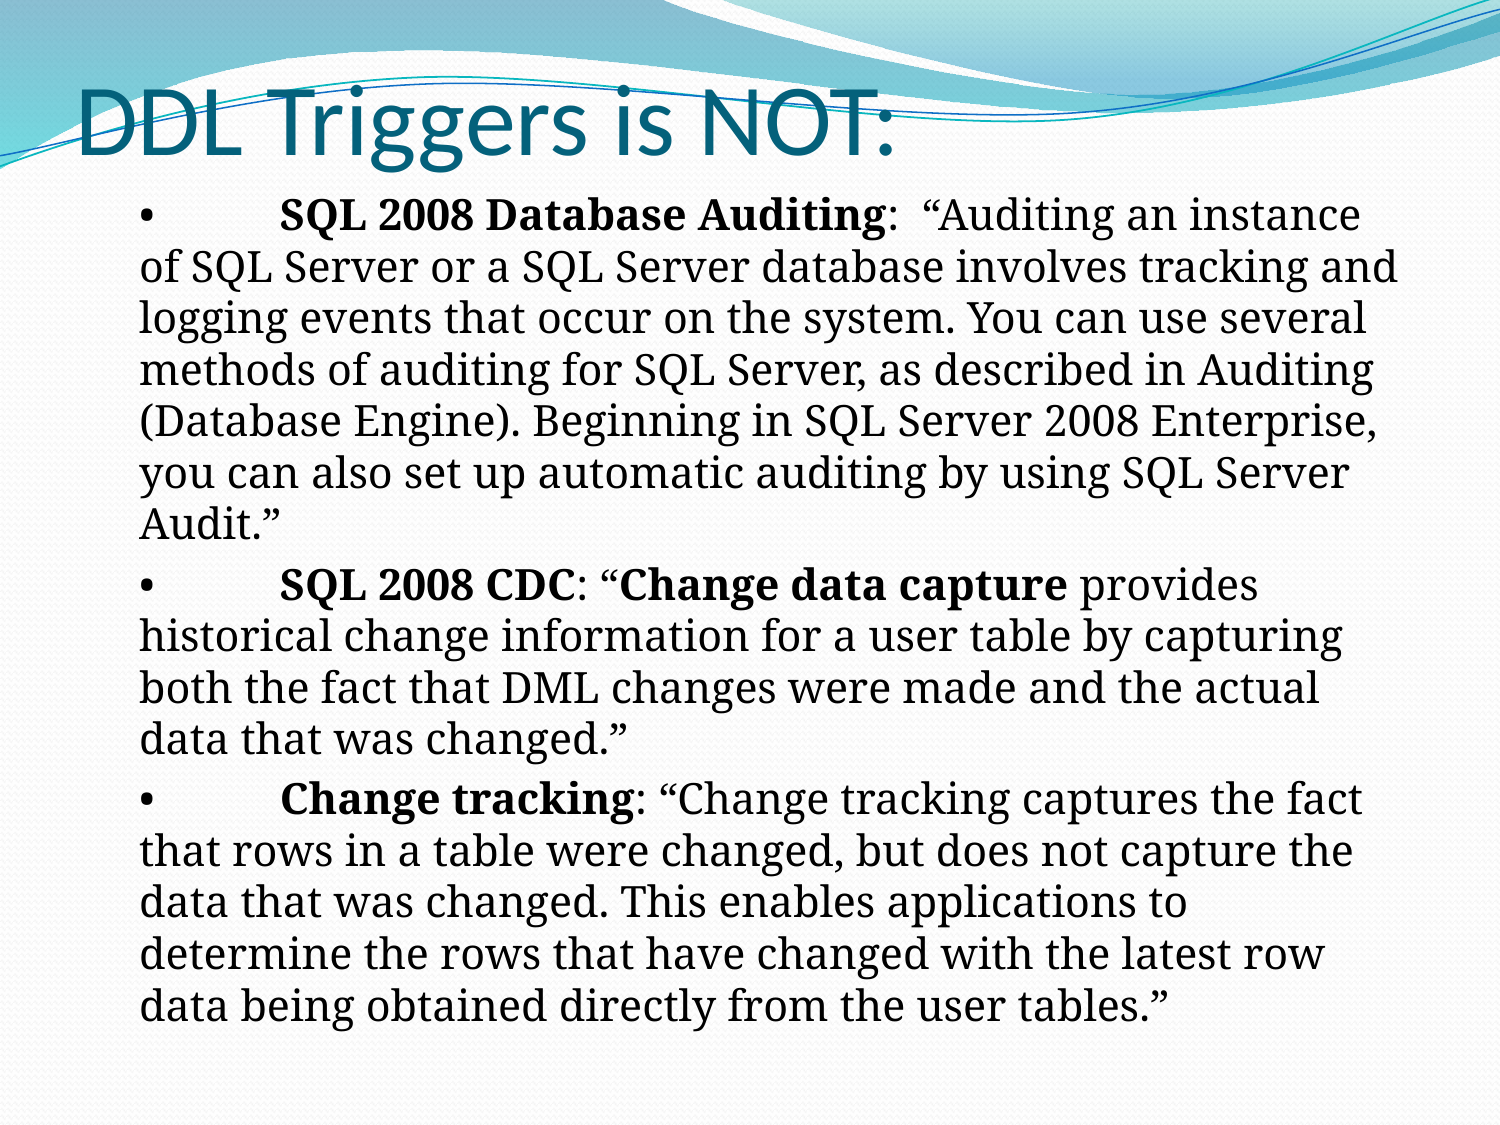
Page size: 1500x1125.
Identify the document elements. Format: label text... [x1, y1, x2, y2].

list • SQL 2008 Database Auditing: “Auditing an instance of SQL Server or a SQL Server database involves tracking and logging events that occur on the system. You can use several methods of auditing for SQL Server, as described in Auditing (Database Engine). Beginning in SQL Server 2008 Enterprise, you can also set up automatic auditing by using SQL Server Audit.” • SQL 2008 CDC: “Change data capture provides historical change information for a user table by capturing both the fact that DML changes were made and the actual data that was changed.” • Change tracking: “Change tracking captures the fact that rows in a table were changed, but does not capture the data that was changed. This enables applications to determine the rows that have changed with the latest row data being obtained directly from the user tables.” [82, 187, 1425, 1043]
title DDL Triggers is NOT: [75, 45, 1425, 176]
